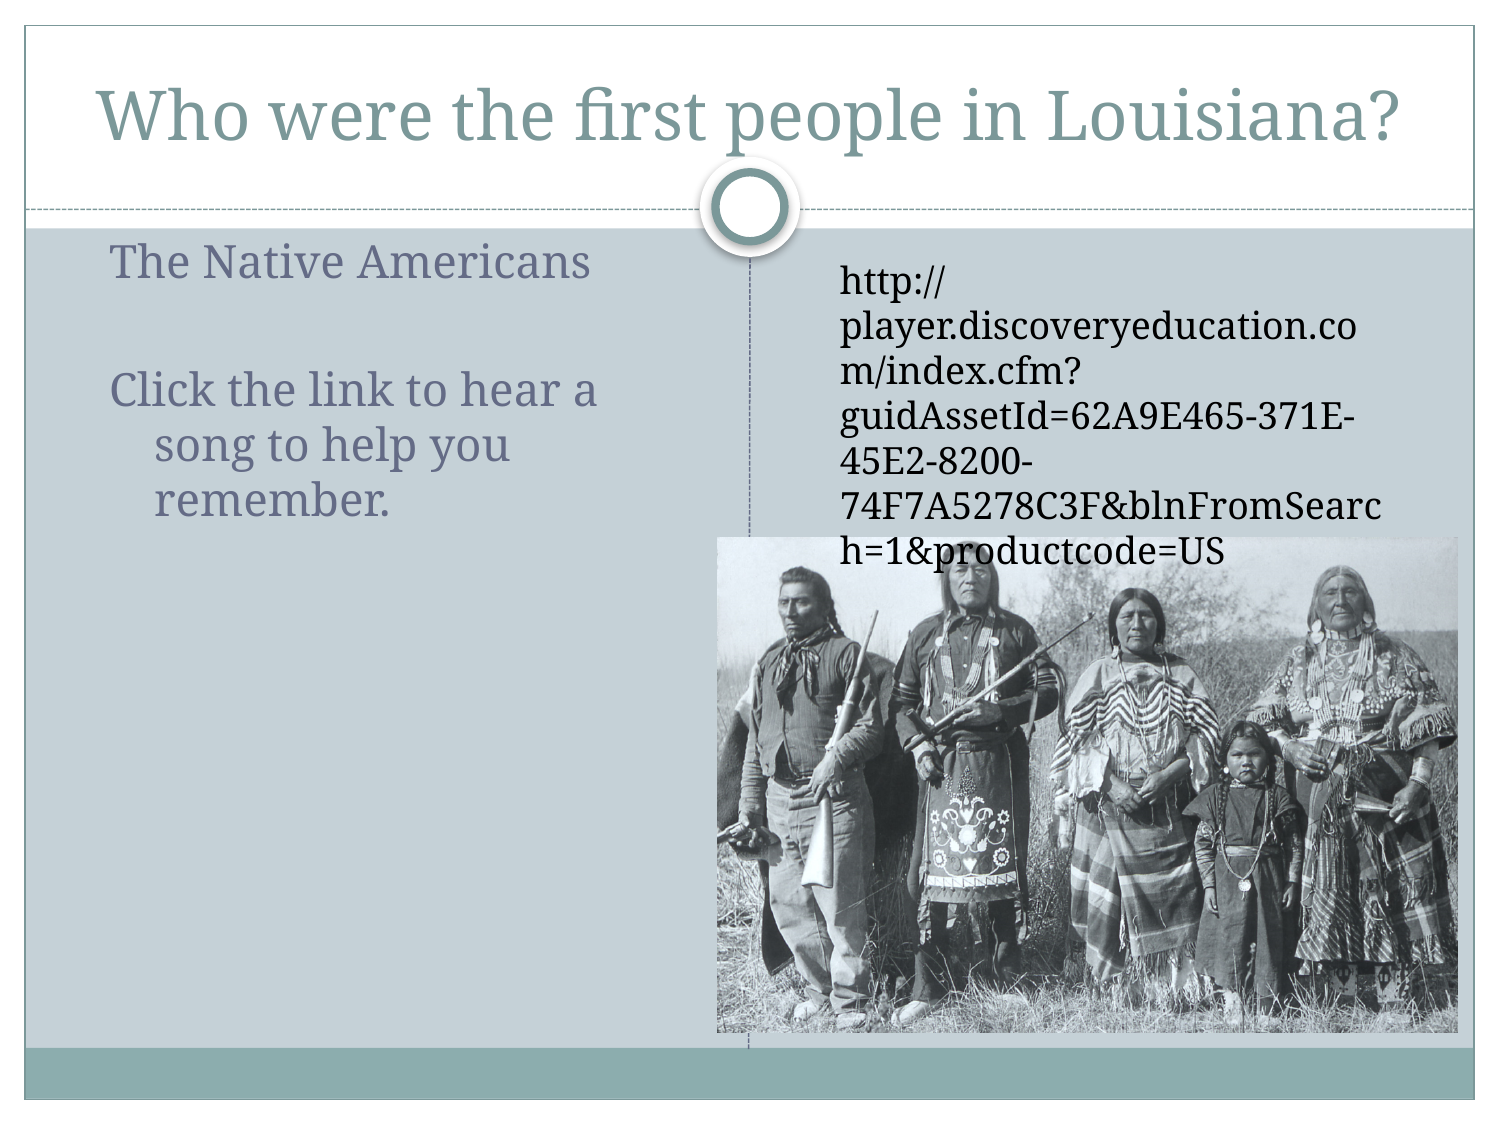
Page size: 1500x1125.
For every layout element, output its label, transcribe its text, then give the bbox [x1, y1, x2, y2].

text_box http://player.discoveryeducation.com/index.cfm?guidAssetId=62A9E465-371E-45E2-8200-74F7A5278C3F&blnFromSearch=1&productcode=US [825, 249, 1400, 534]
title Who were the first people in Louisiana? [49, 37, 1450, 162]
picture [717, 537, 1458, 1033]
list The Native Americans Click the link to hear a song to help you remember. [49, 224, 712, 993]
